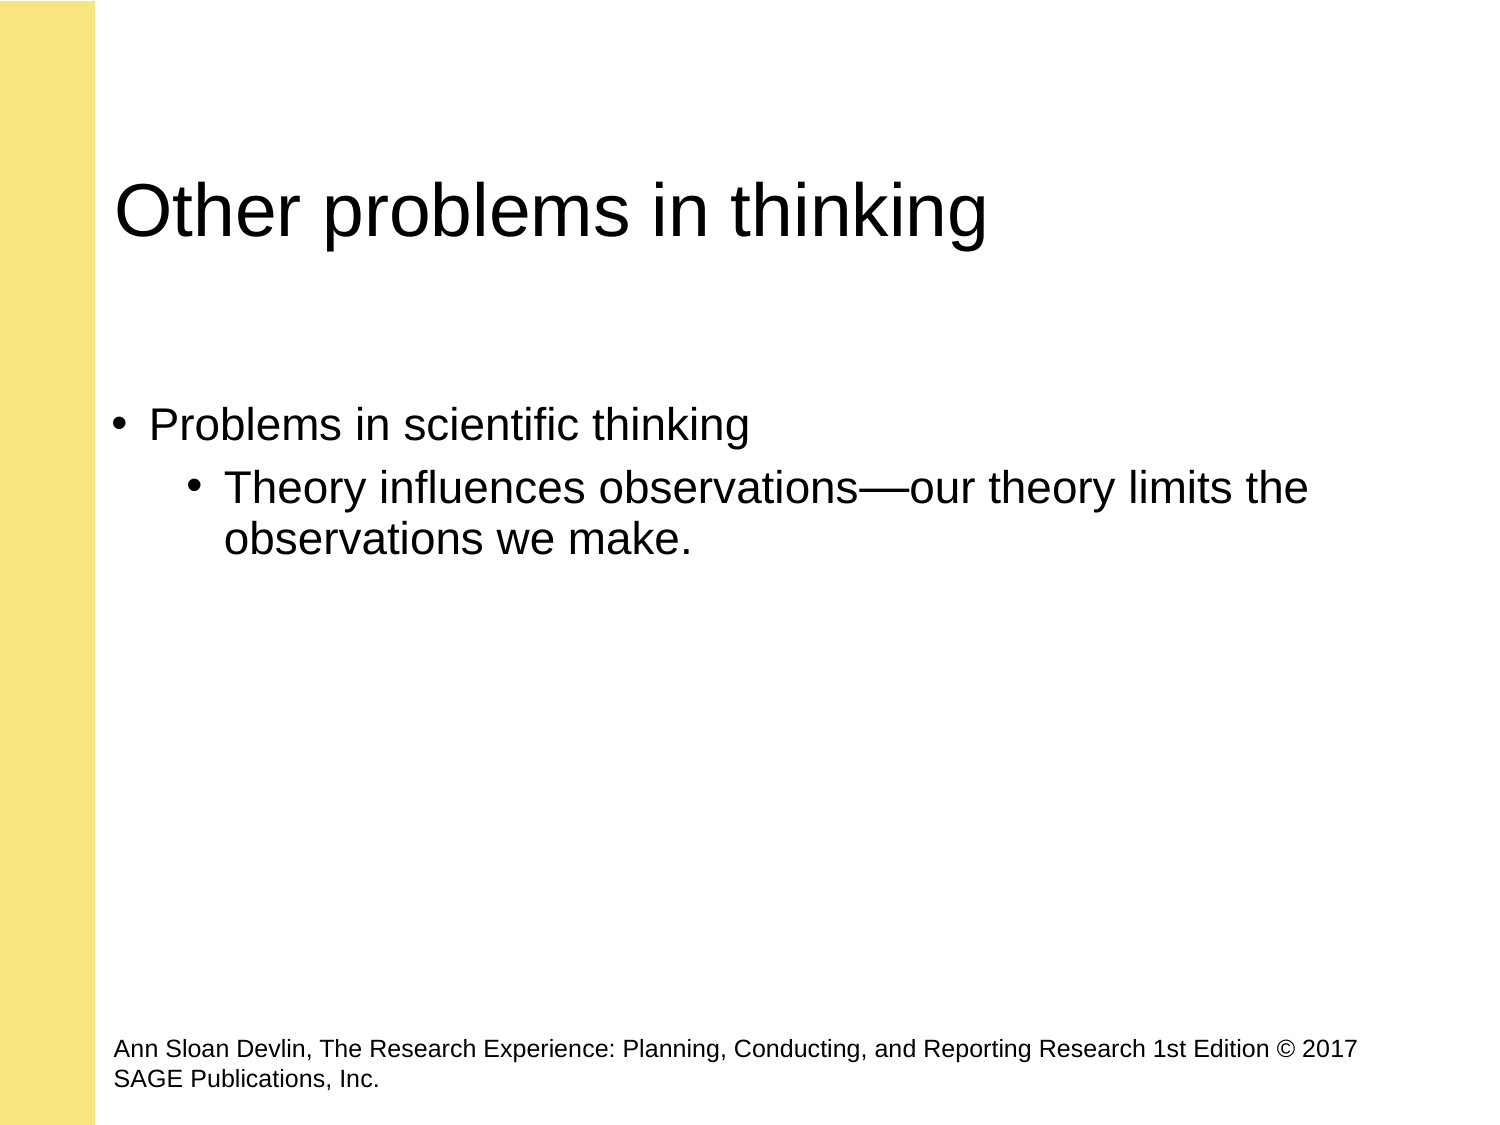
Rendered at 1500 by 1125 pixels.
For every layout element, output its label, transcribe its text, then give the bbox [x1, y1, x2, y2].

title Other problems in thinking [99, 147, 1028, 277]
list Problems in scientific thinking Theory influences observations—our theory limits the observations we make. [96, 393, 1334, 581]
picture [0, 1, 96, 1125]
